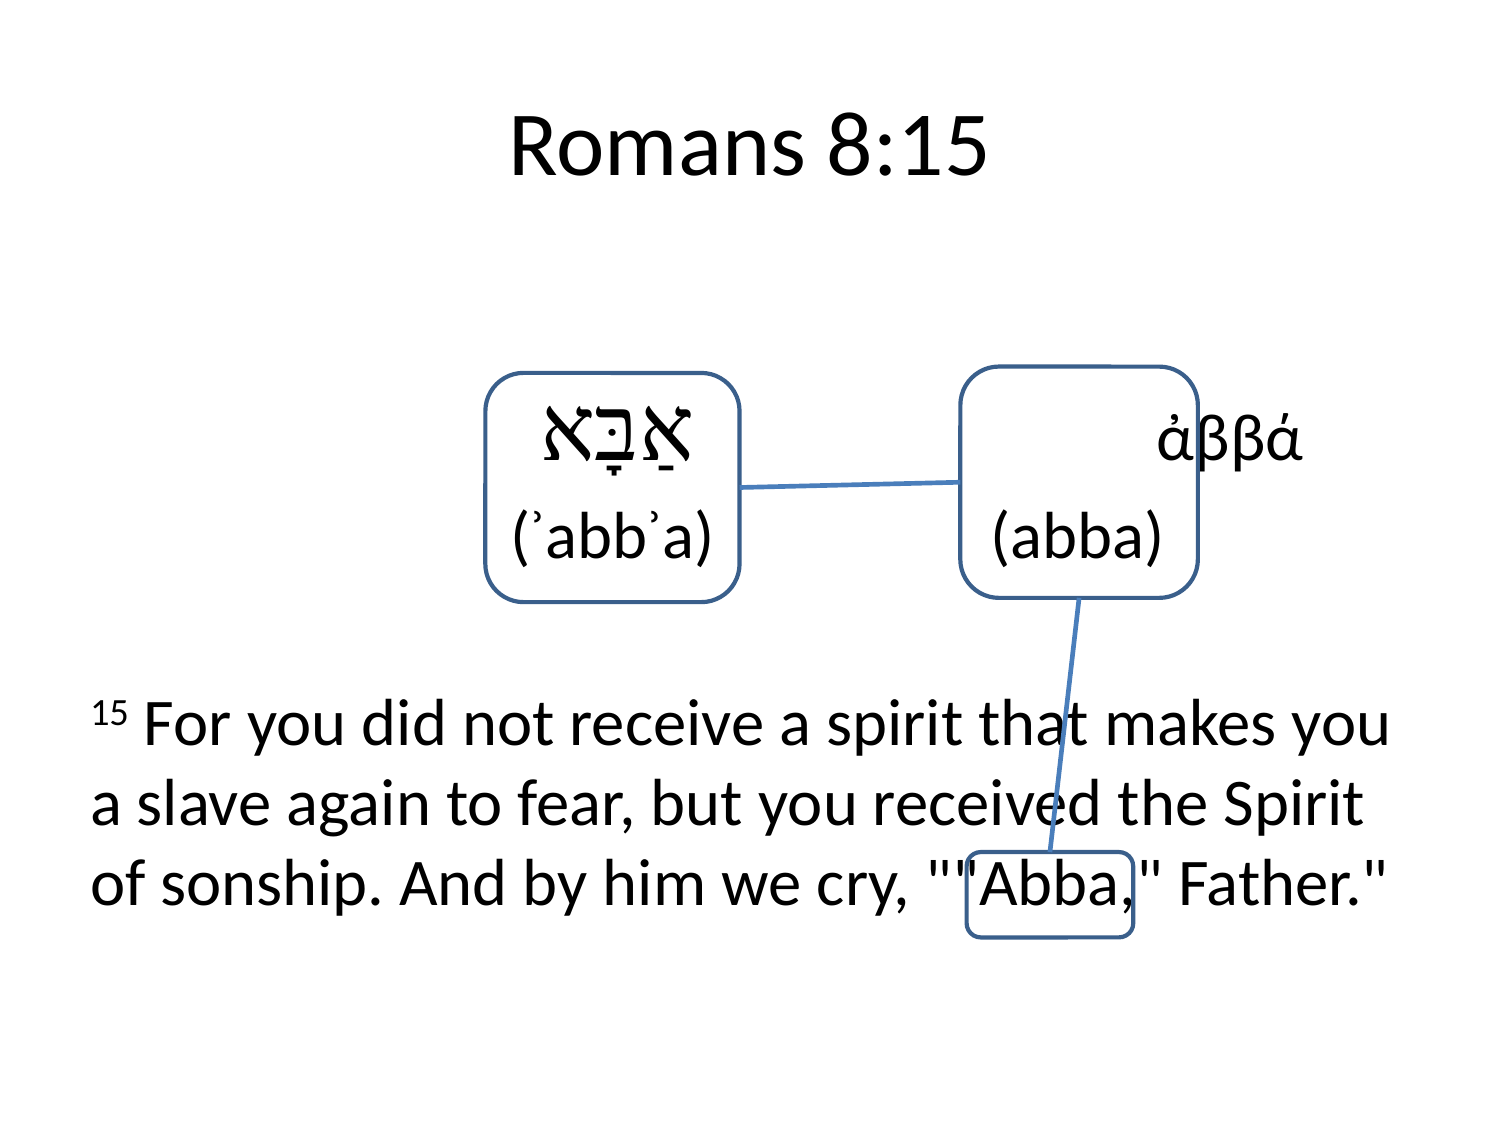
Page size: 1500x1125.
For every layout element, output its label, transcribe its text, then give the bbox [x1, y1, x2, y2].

text_box [964, 849, 1136, 940]
title Romans 8:15 [75, 45, 1425, 233]
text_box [739, 481, 961, 488]
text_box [1049, 597, 1080, 853]
text_box [483, 370, 742, 605]
text_box [958, 364, 1200, 600]
list אַבָּא ἀββά (ʾabbʾa) (abba) 15 For you did not receive a spirit that makes you a slave again to fear, but you received the Spirit of sonship. And by him we cry, ""Abba," Father." [75, 262, 1425, 1005]
